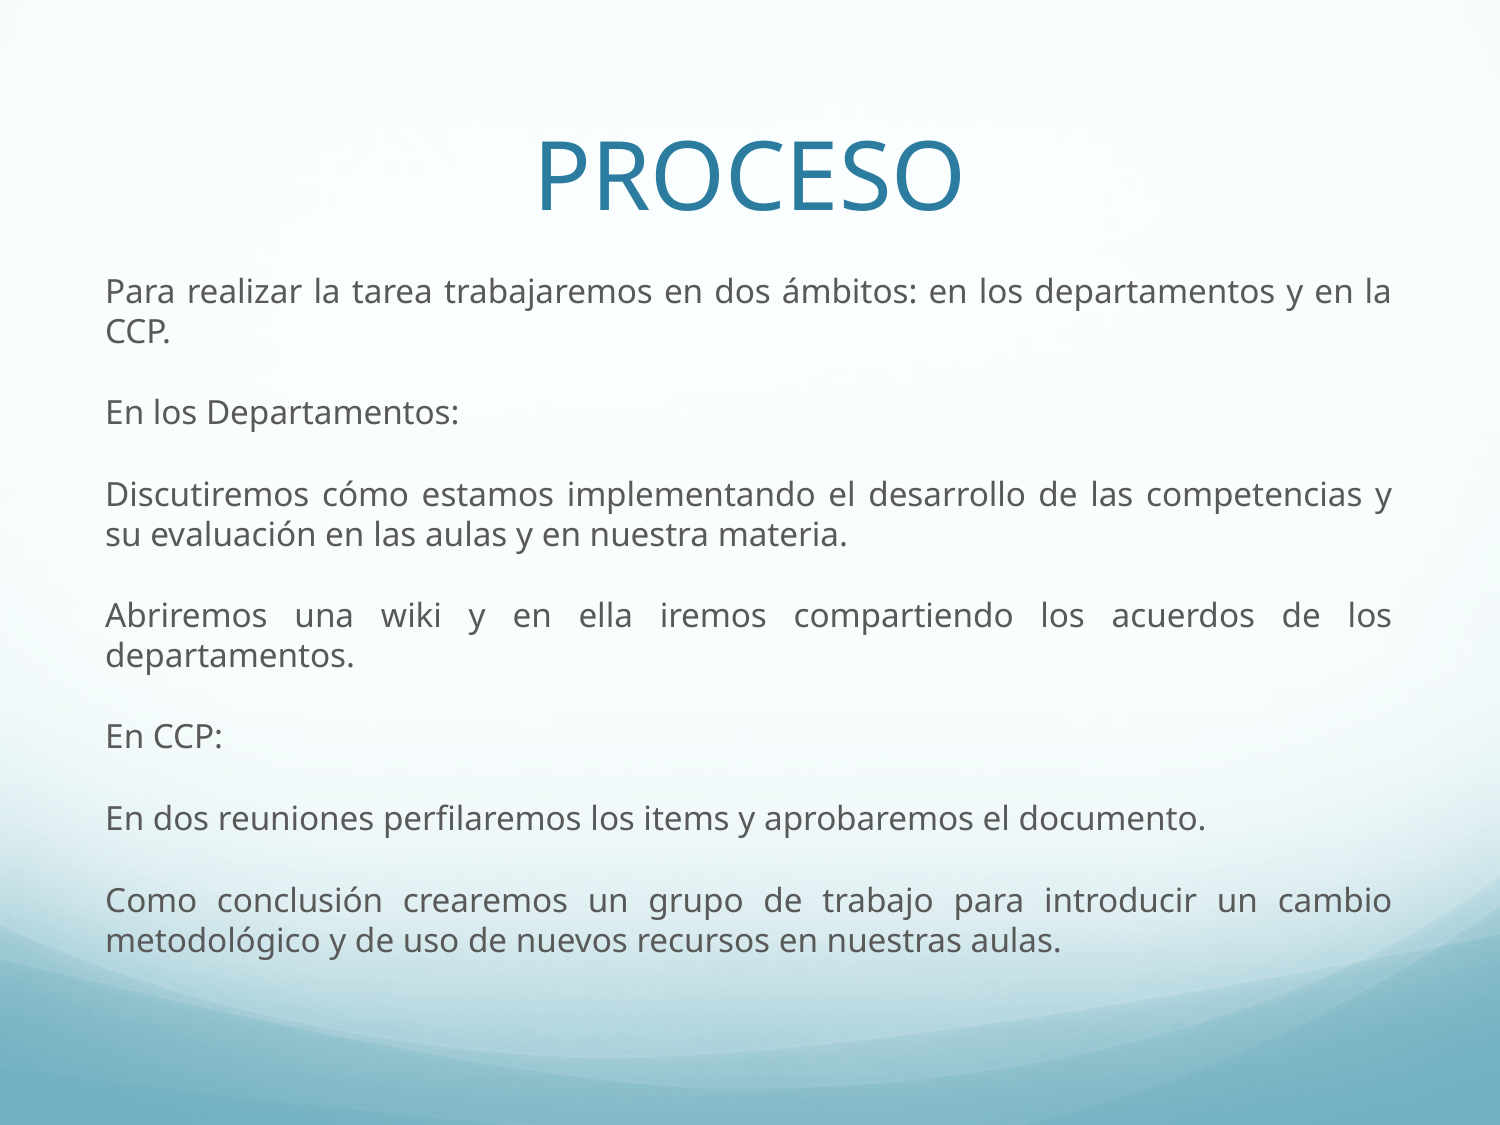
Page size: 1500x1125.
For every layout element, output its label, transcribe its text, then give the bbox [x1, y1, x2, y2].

list Para realizar la tarea trabajaremos en dos ámbitos: en los departamentos y en la CCP. En los Departamentos: Discutiremos cómo estamos implementando el desarrollo de las competencias y su evaluación en las aulas y en nuestra materia. Abriremos una wiki y en ella iremos compartiendo los acuerdos de los departamentos. En CCP: En dos reuniones perfilaremos los items y aprobaremos el documento. Como conclusión crearemos un grupo de trabajo para introducir un cambio metodológico y de uso de nuevos recursos en nuestras aulas. [90, 262, 1410, 975]
title PROCESO [90, 17, 1410, 237]
